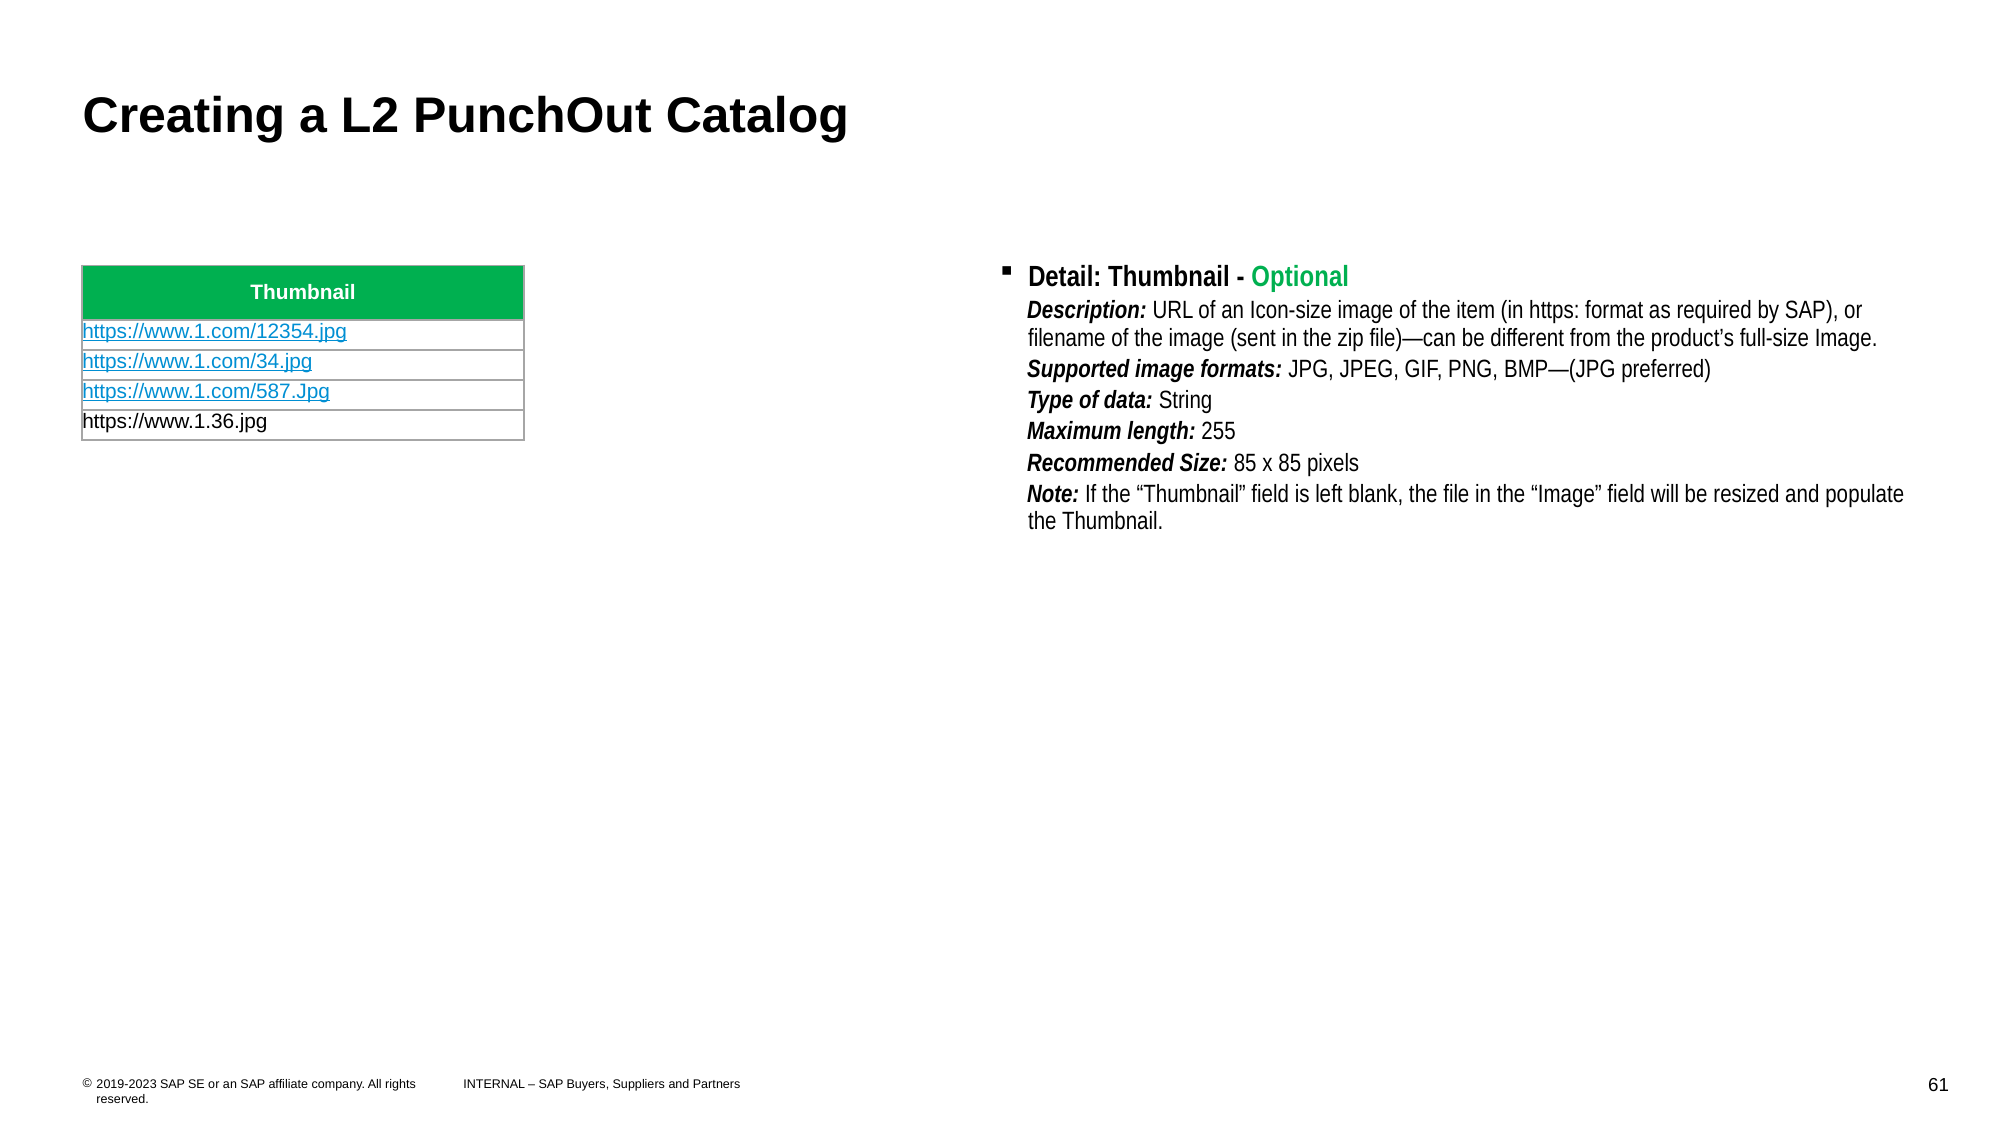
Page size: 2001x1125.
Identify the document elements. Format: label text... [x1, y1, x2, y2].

text_box Detail: Thumbnail - Optional Description: URL of an Icon-size image of the item (in https: format as required by SAP), or filename of the image (sent in the zip file)—can be different from the product’s full-size Image. Supported image formats: JPG, JPEG, GIF, PNG, BMP—(JPG preferred) Type of data: String Maximum length: 255 Recommended Size: 85 x 85 pixels Note: If the “Thumbnail” field is left blank, the file in the “Image” field will be resized and populate the Thumbnail. [1000, 265, 1918, 535]
table_cell https://www.1.com/587.Jpg [83, 381, 523, 409]
table_cell https://www.1.36.jpg [83, 411, 523, 439]
table_header Thumbnail [83, 266, 523, 319]
title Creating a L2 PunchOut Catalog [82, 82, 1918, 144]
table_cell https://www.1.com/34.jpg [83, 351, 523, 379]
table_cell https://www.1.com/12354.jpg [83, 321, 523, 349]
